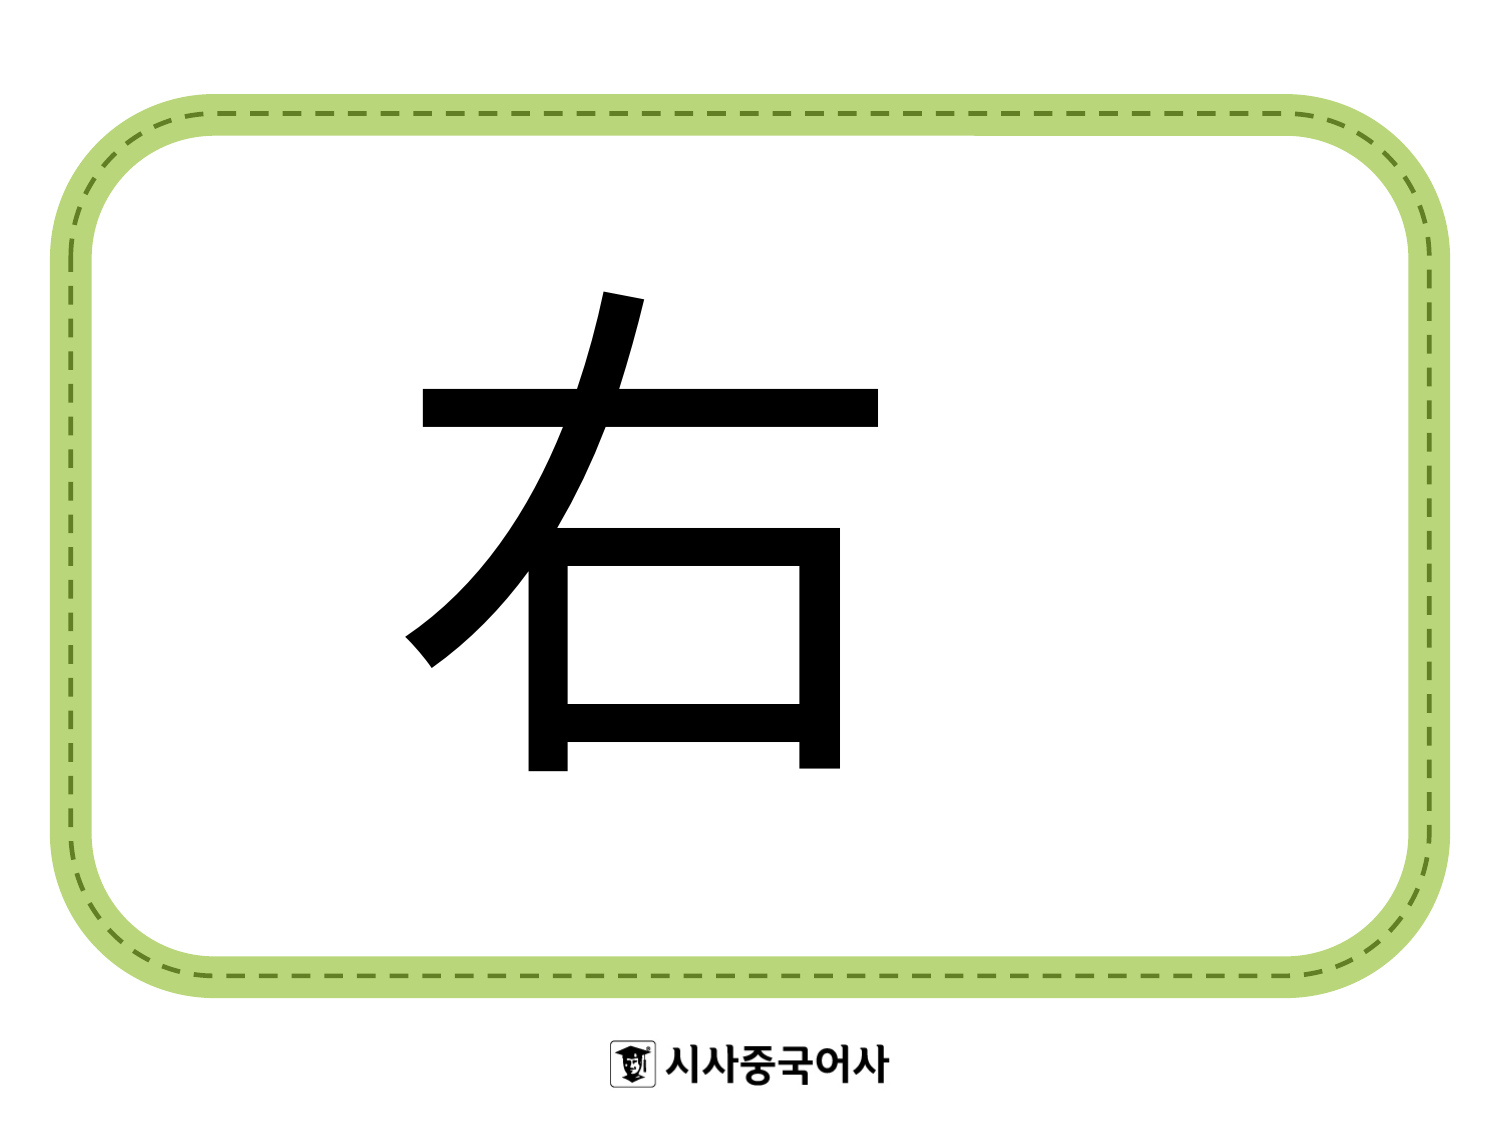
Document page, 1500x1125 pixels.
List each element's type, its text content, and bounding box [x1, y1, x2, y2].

picture [602, 1034, 898, 1094]
text_box 右 [145, 189, 1354, 853]
